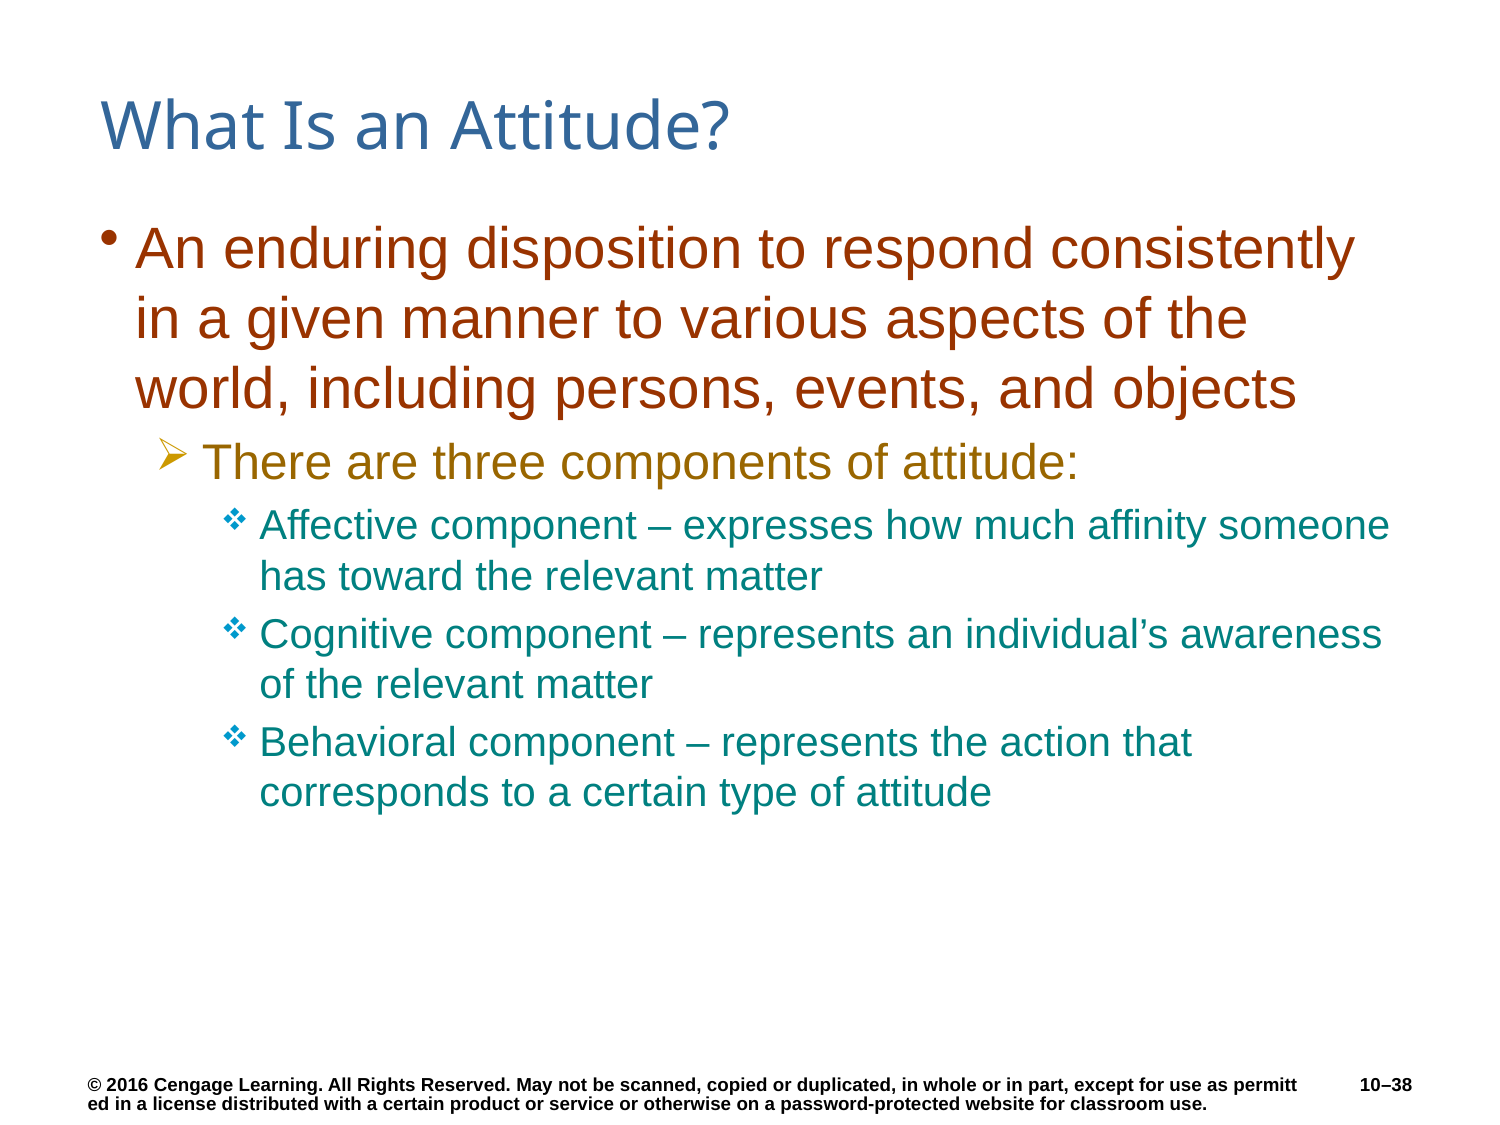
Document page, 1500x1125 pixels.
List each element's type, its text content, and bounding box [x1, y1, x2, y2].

footer © 2016 Cengage Learning. All Rights Reserved. May not be scanned, copied or duplicated, in whole or in part, except for use as permitted in a license distributed with a certain product or service or otherwise on a password-protected website for classroom use. [87, 1057, 1050, 1103]
title What Is an Attitude? [85, 75, 1411, 171]
list An enduring disposition to respond consistently in a given manner to various aspects of the world, including persons, events, and objects There are three components of attitude: Affective component – expresses how much affinity someone has toward the relevant matter Cognitive component – represents an individual’s awareness of the relevant matter Behavioral component – represents the action that corresponds to a certain type of attitude [84, 202, 1414, 1013]
slide_number 10–38 [1050, 1042, 1413, 1103]
